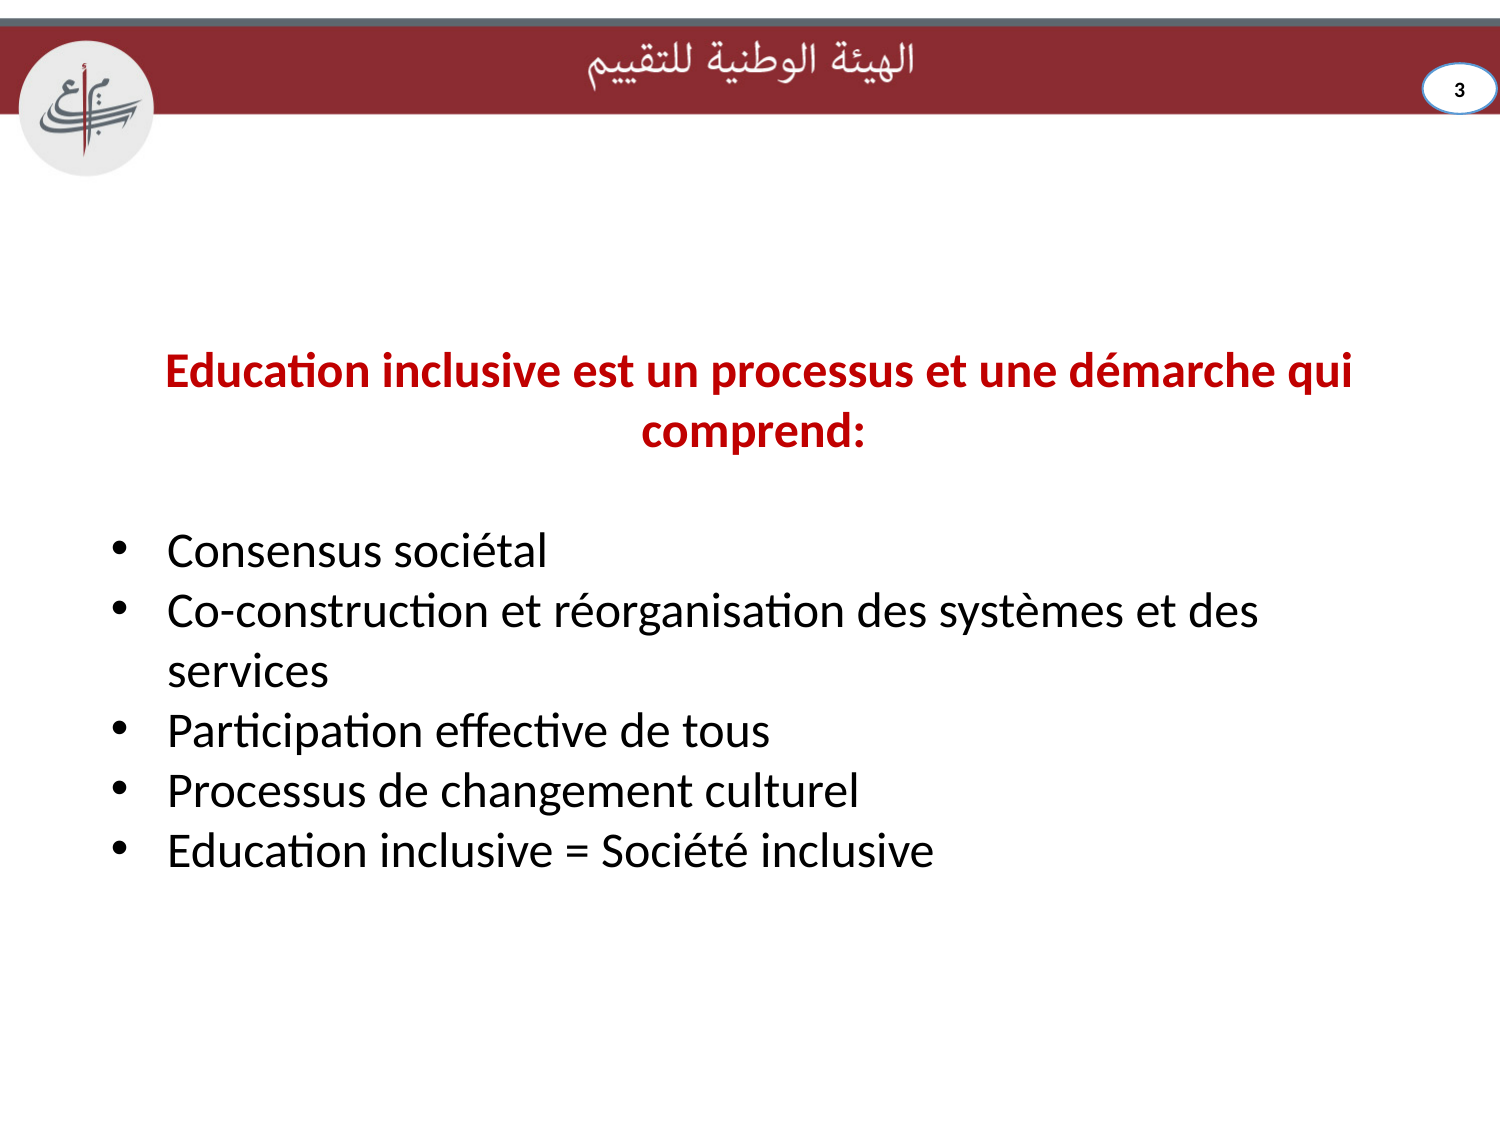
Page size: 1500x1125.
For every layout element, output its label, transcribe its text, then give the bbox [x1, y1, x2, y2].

text_box 3 [1421, 62, 1498, 115]
picture [0, 0, 1500, 1125]
text_box Education inclusive est un processus et une démarche qui comprend: Consensus sociétal Co-construction et réorganisation des systèmes et des services Participation effective de tous Processus de changement culturel Education inclusive = Société inclusive [96, 330, 1423, 886]
